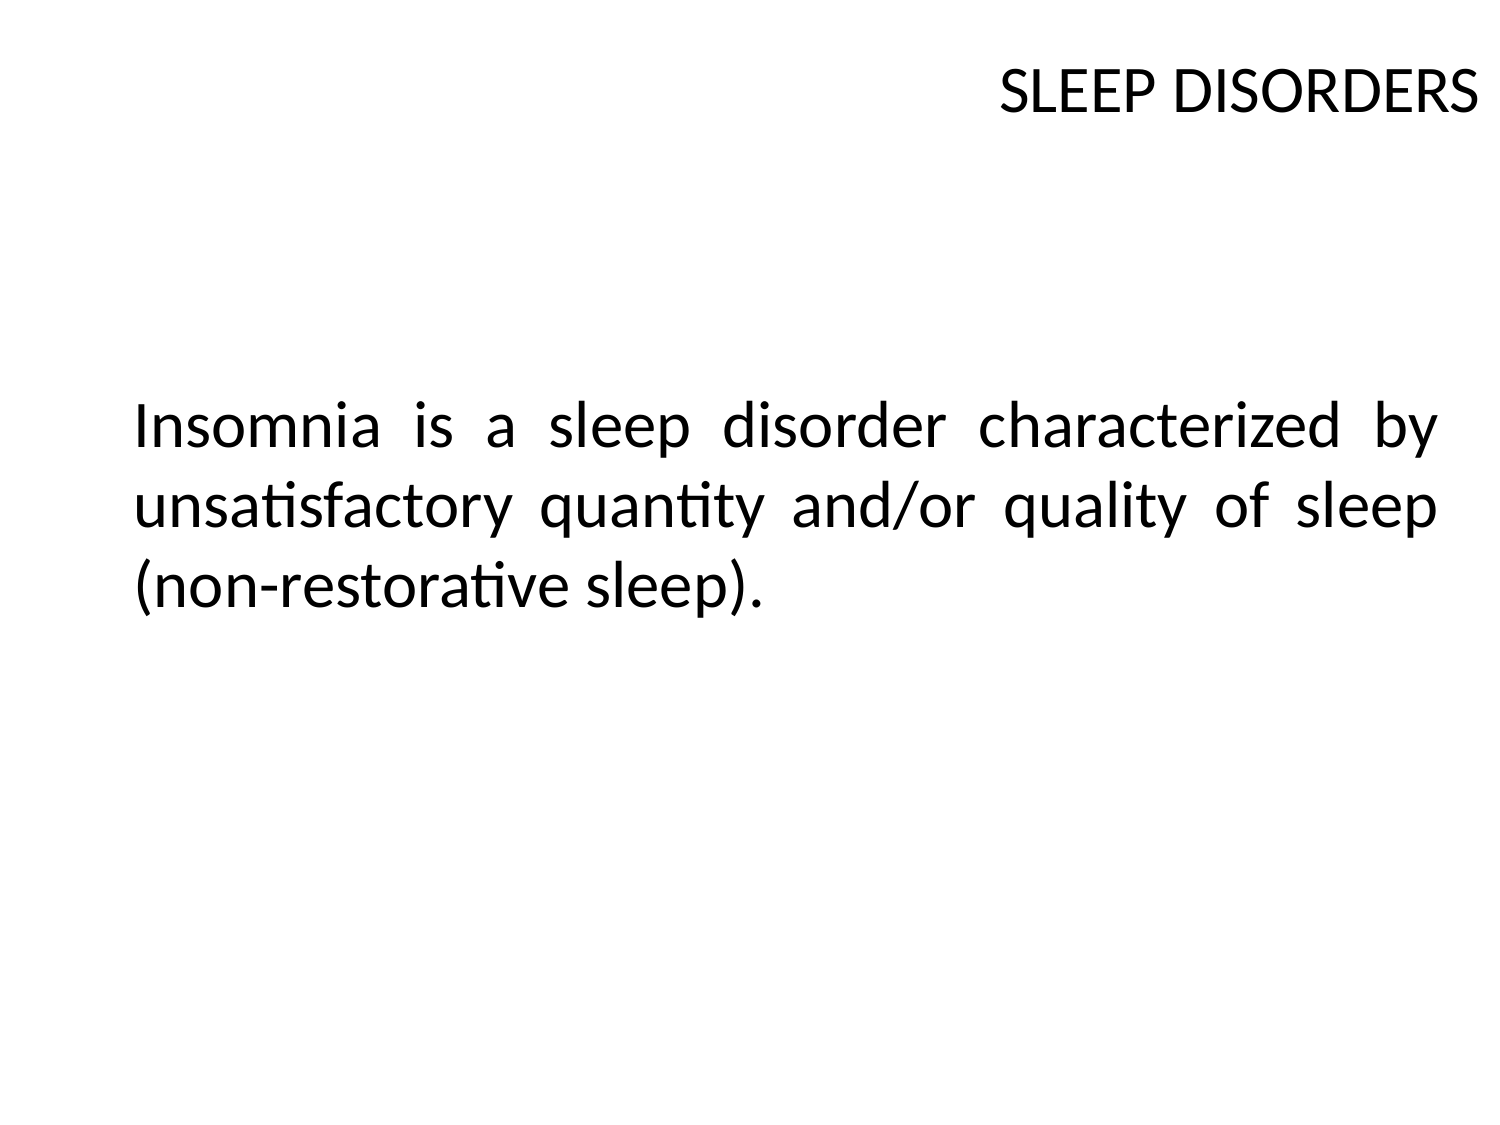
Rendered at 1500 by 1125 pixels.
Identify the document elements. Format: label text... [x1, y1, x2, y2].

text_box SLEEP DISORDERS [145, 0, 1496, 180]
text_box Insomnia is a sleep disorder characterized by unsatisfactory quantity and/or quality of sleep (non-restorative sleep). [118, 373, 1455, 628]
